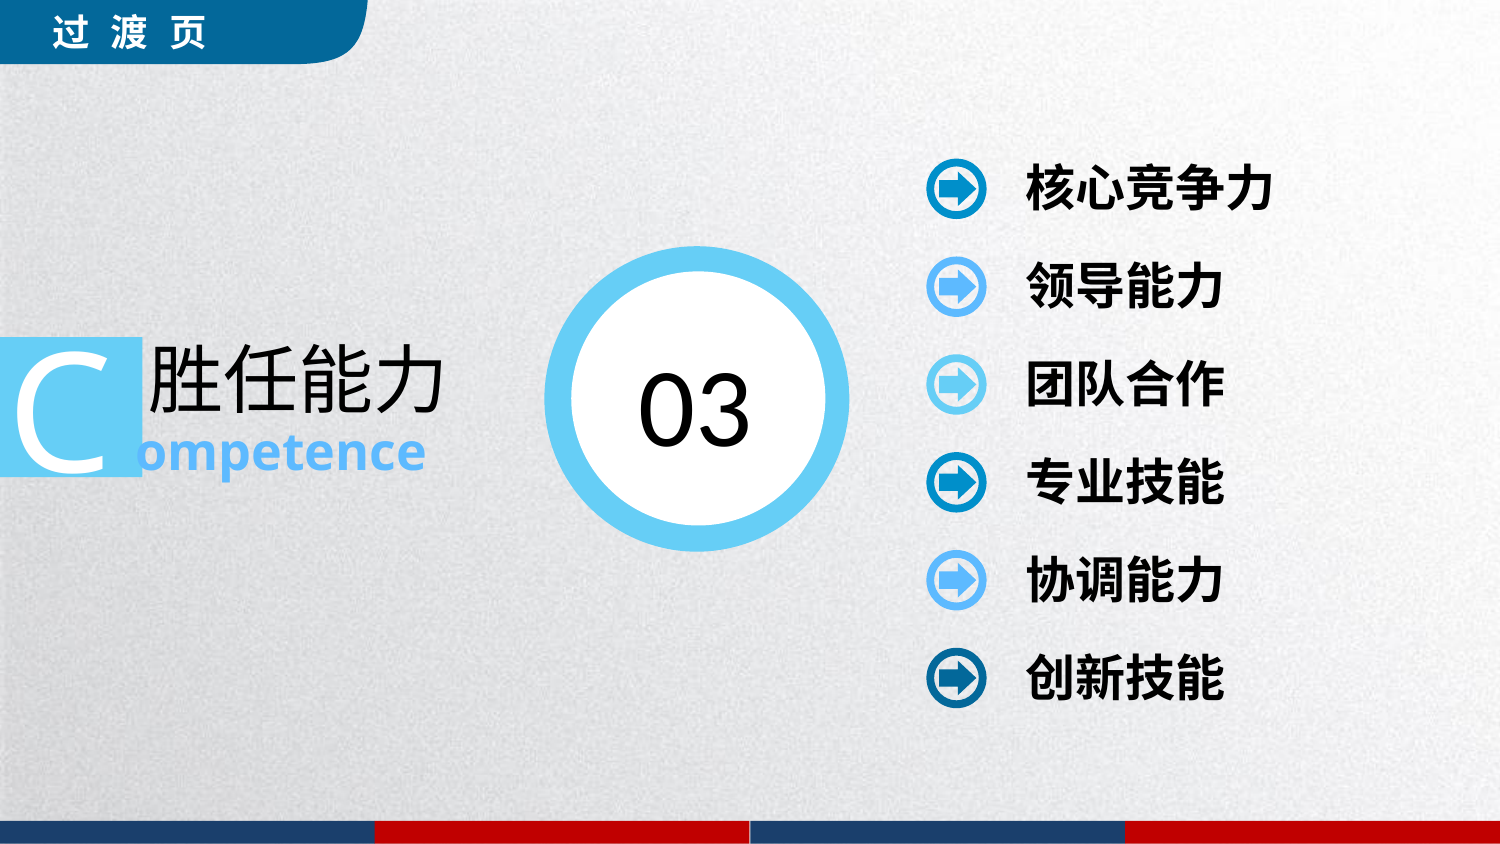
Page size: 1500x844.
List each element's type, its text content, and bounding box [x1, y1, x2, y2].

text_box 团队合作 [1010, 344, 1241, 420]
picture [0, 0, 1500, 820]
text_box [926, 354, 987, 415]
text_box 核心竞争力 [1010, 148, 1291, 224]
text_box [0, 297, 513, 516]
text_box 创新技能 [1010, 639, 1241, 714]
text_box [926, 256, 987, 317]
text_box 专业技能 [1010, 443, 1241, 518]
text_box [0, 0, 368, 65]
text_box 协调能力 [1010, 541, 1241, 616]
text_box 领导能力 [1010, 246, 1241, 322]
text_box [544, 245, 850, 552]
text_box [926, 452, 987, 513]
text_box [926, 549, 987, 611]
text_box [926, 158, 987, 220]
text_box [926, 647, 987, 709]
